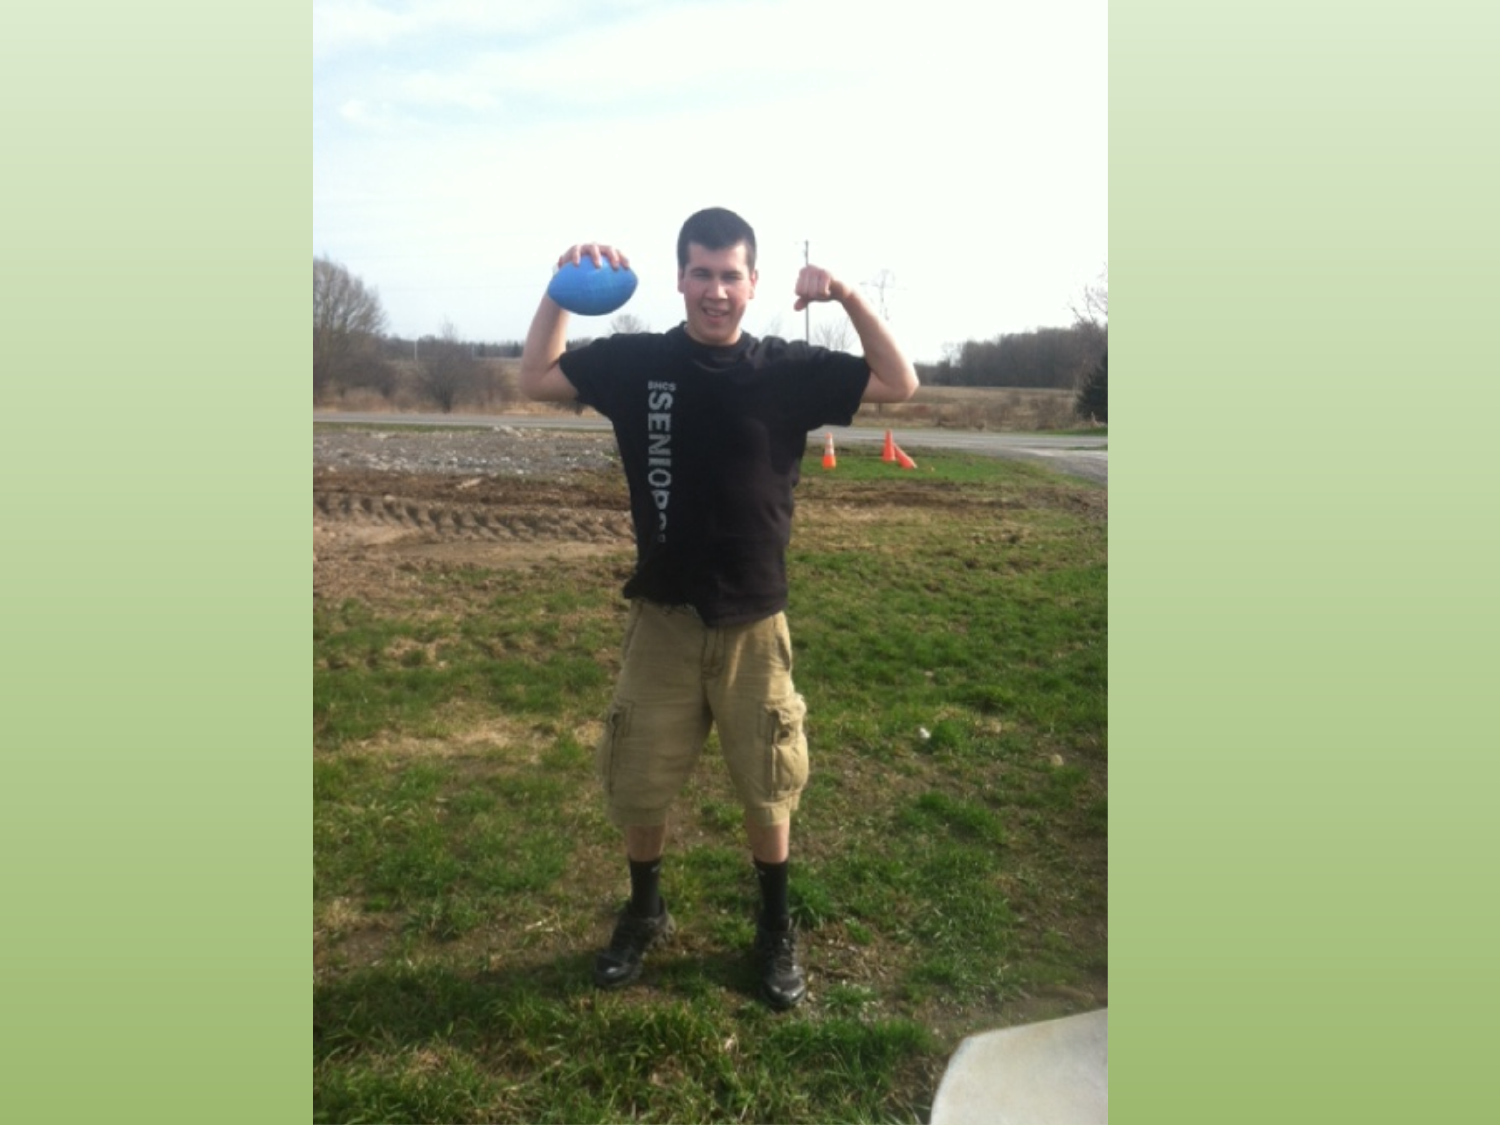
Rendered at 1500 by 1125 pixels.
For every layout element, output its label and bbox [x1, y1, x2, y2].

picture [147, 1, 1273, 1124]
